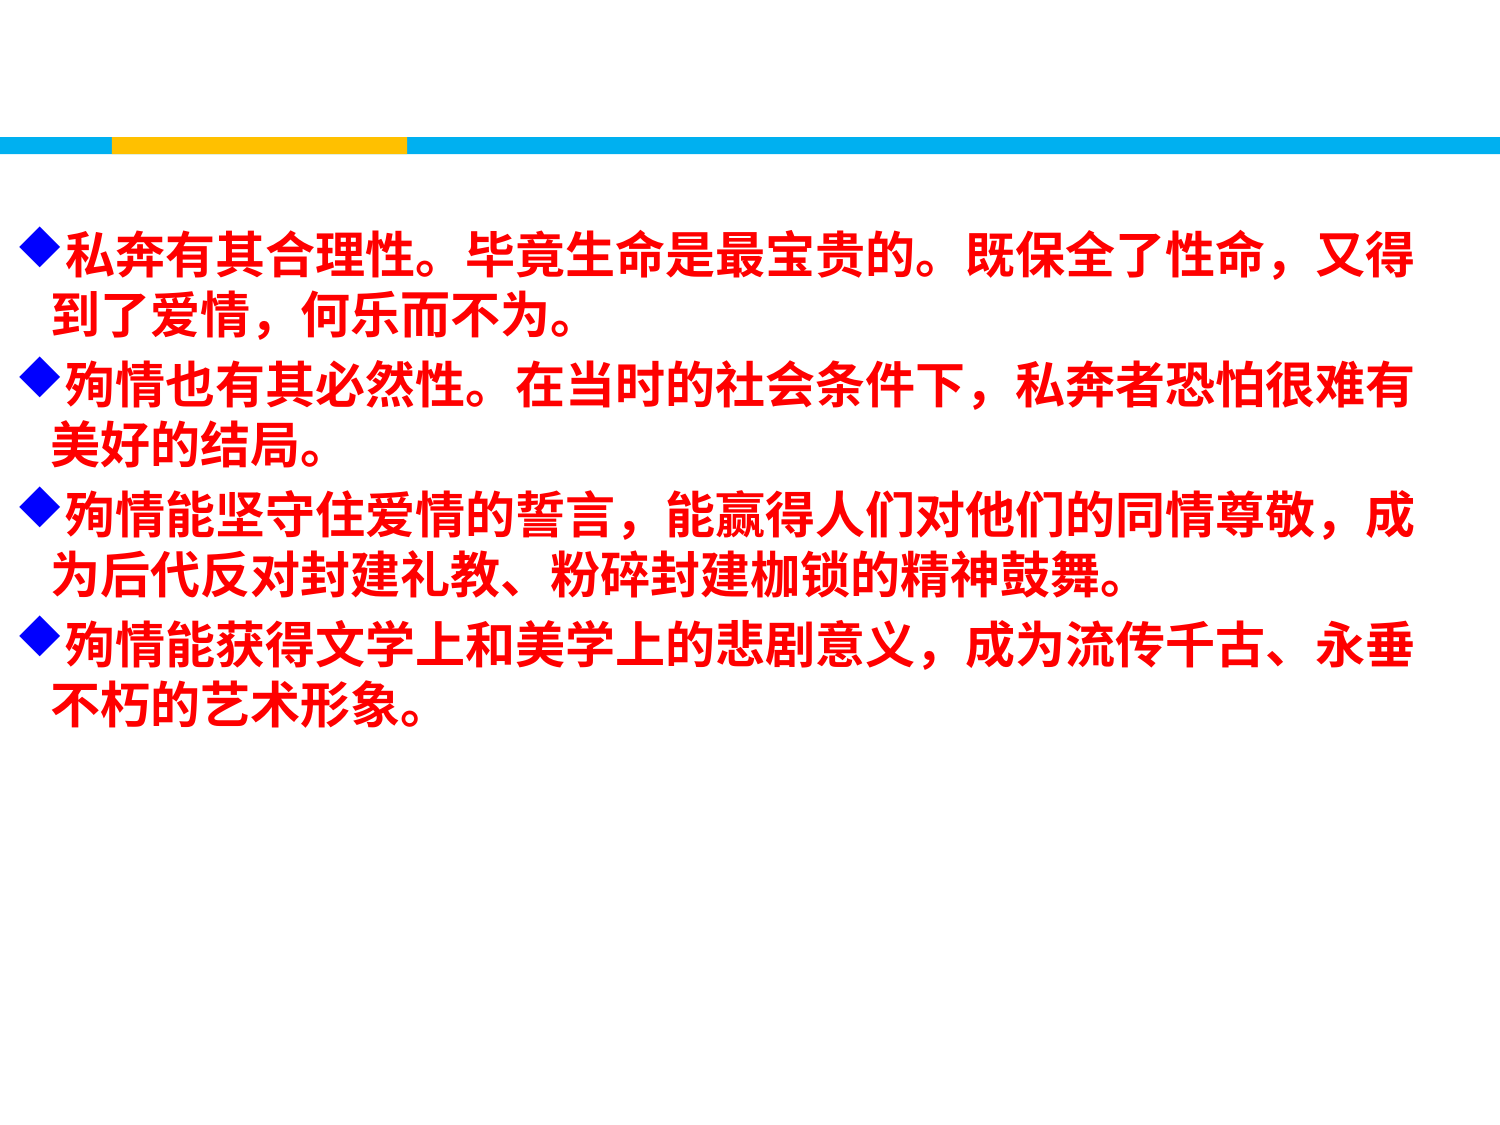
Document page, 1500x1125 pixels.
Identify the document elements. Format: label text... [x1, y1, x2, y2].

text_box [0, 137, 111, 155]
text_box 私奔有其合理性。毕竟生命是最宝贵的。既保全了性命，又得到了爱情，何乐而不为。 殉情也有其必然性。在当时的社会条件下，私奔者恐怕很难有美好的结局。 殉情能坚守住爱情的誓言，能赢得人们对他们的同情尊敬，成为后代反对封建礼教、粉碎封建枷锁的精神鼓舞。 殉情能获得文学上和美学上的悲剧意义，成为流传千古、永垂不朽的艺术形象。 [0, 215, 1436, 741]
text_box [408, 137, 1500, 155]
text_box [111, 137, 408, 155]
